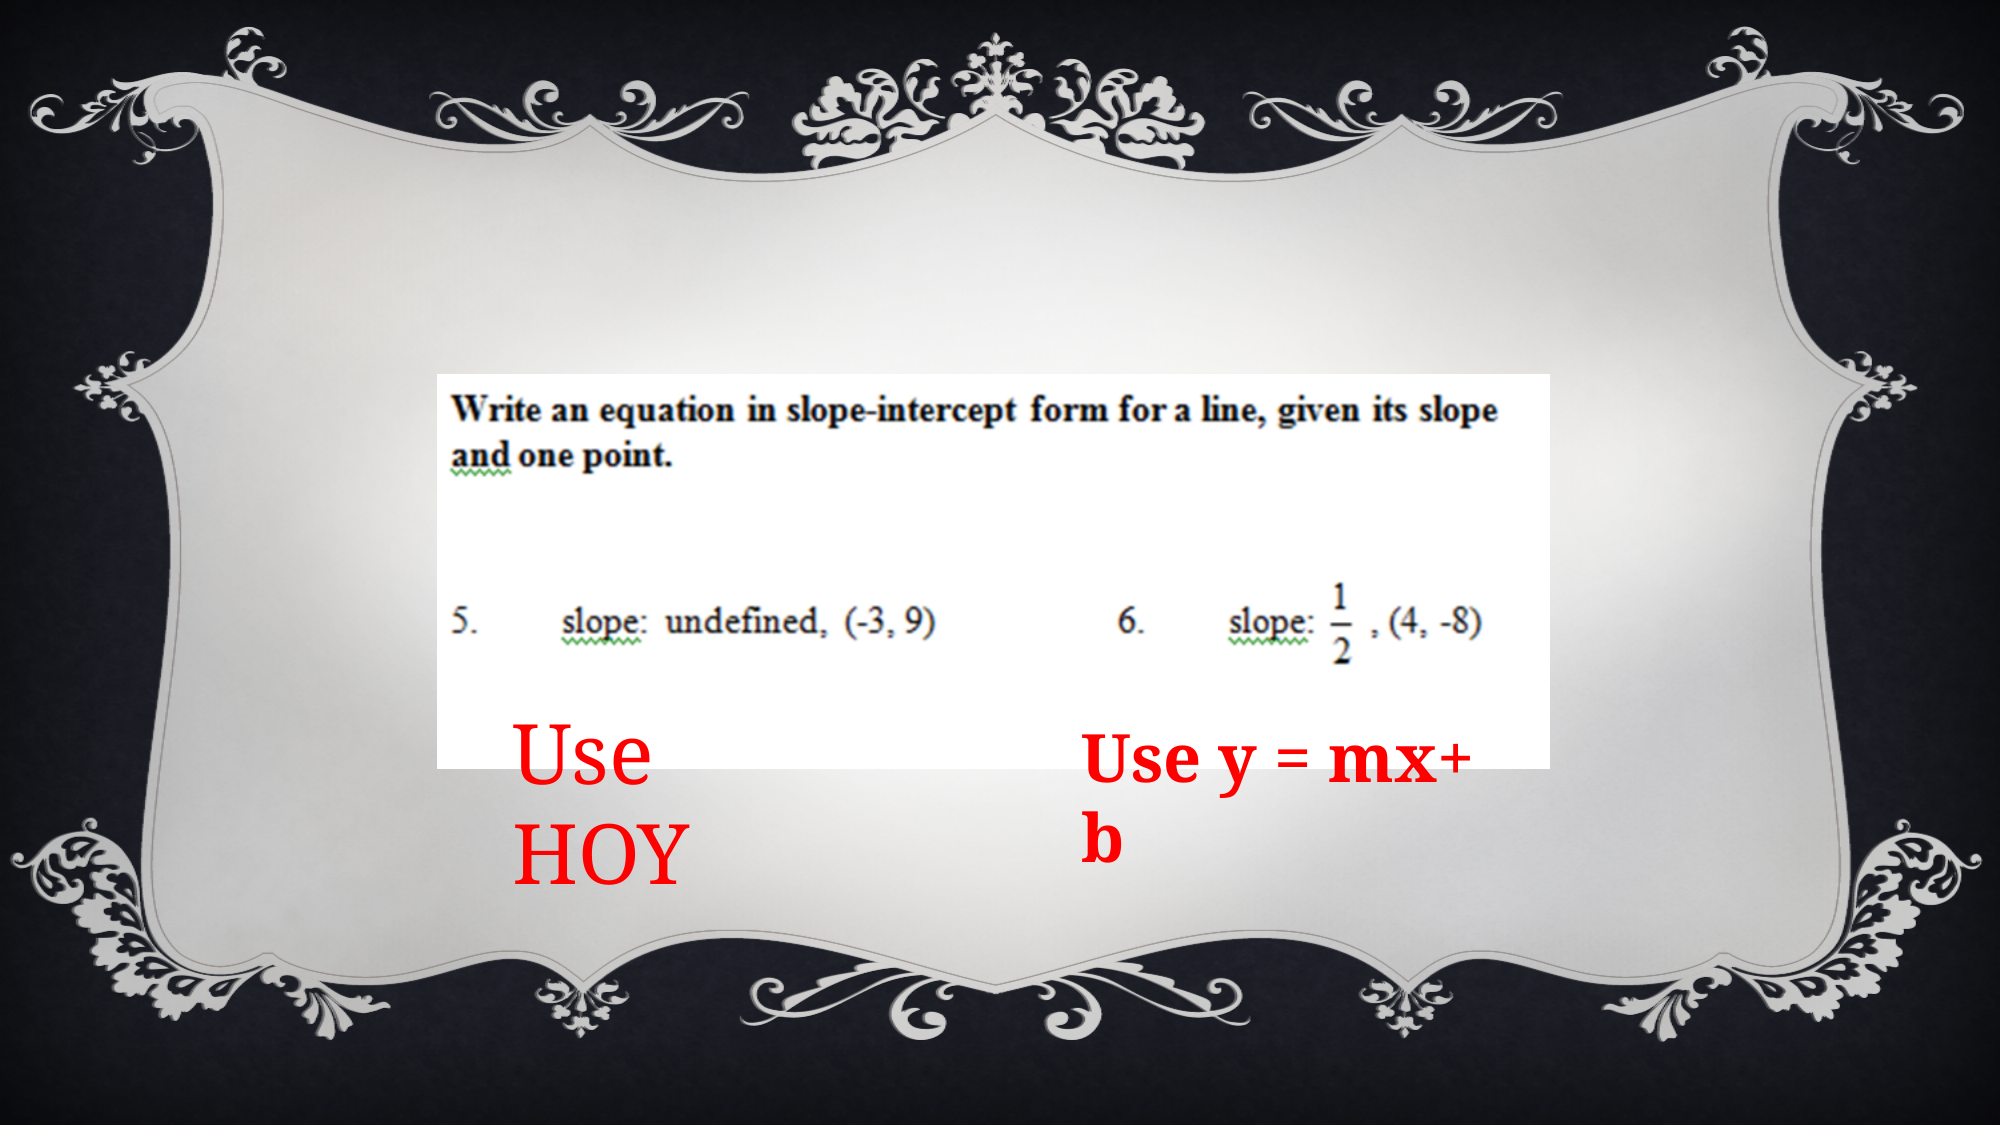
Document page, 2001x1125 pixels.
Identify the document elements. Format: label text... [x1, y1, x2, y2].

text_box Use y = mx+ b [1066, 770, 1550, 883]
picture [0, 0, 2000, 1125]
text_box Use HOY [497, 770, 922, 909]
